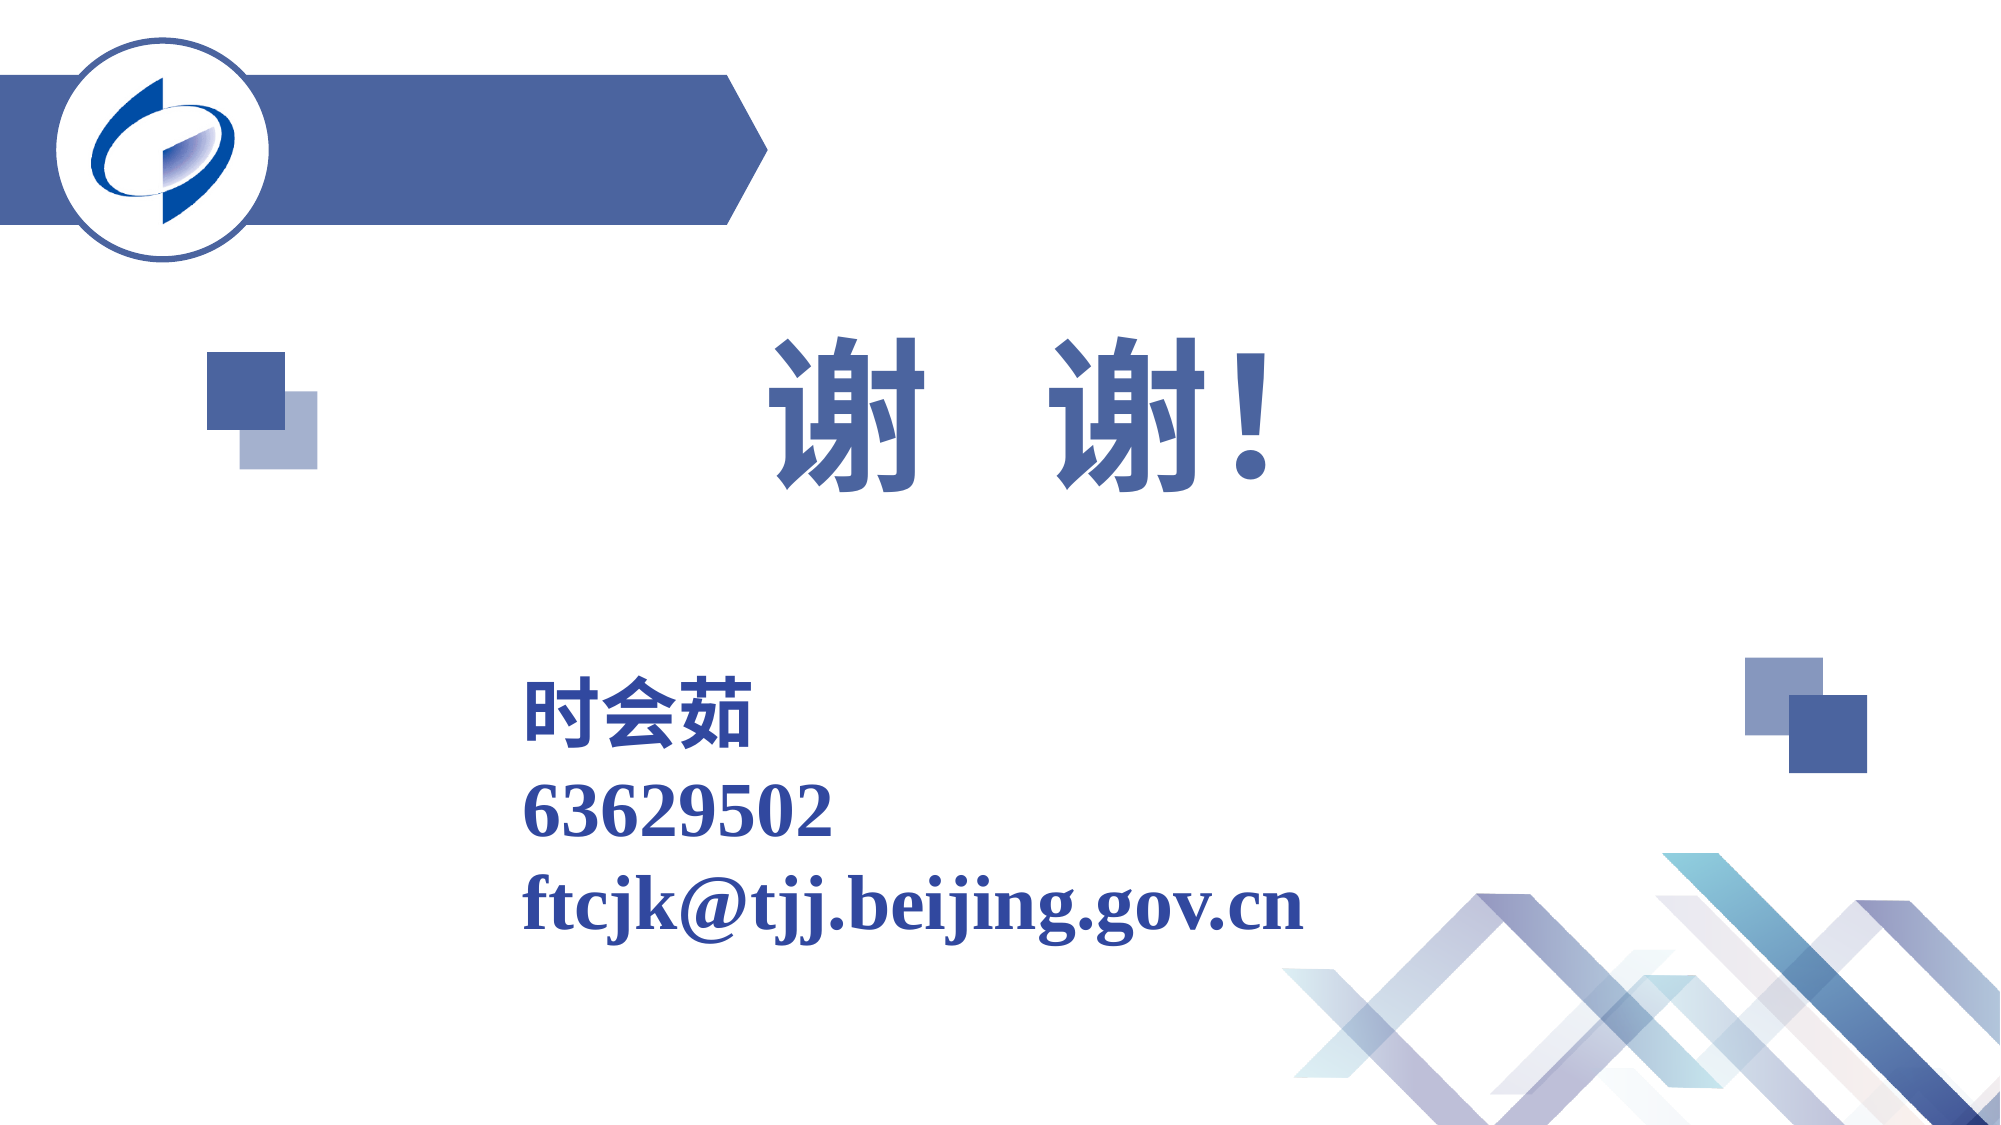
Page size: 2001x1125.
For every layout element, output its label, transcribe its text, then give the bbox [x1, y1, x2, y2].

text_box [239, 390, 318, 470]
text_box [52, 39, 273, 261]
text_box [243, 73, 769, 226]
text_box [206, 351, 286, 431]
text_box [0, 73, 82, 226]
text_box [1744, 657, 1824, 736]
text_box [1788, 694, 1868, 774]
picture [88, 76, 237, 225]
text_box 谢 谢！ [748, 304, 1423, 520]
text_box 时会茹 63629502 ftcjk@tjj.beijing.gov.cn [507, 657, 1322, 953]
picture [1037, 853, 2000, 1125]
